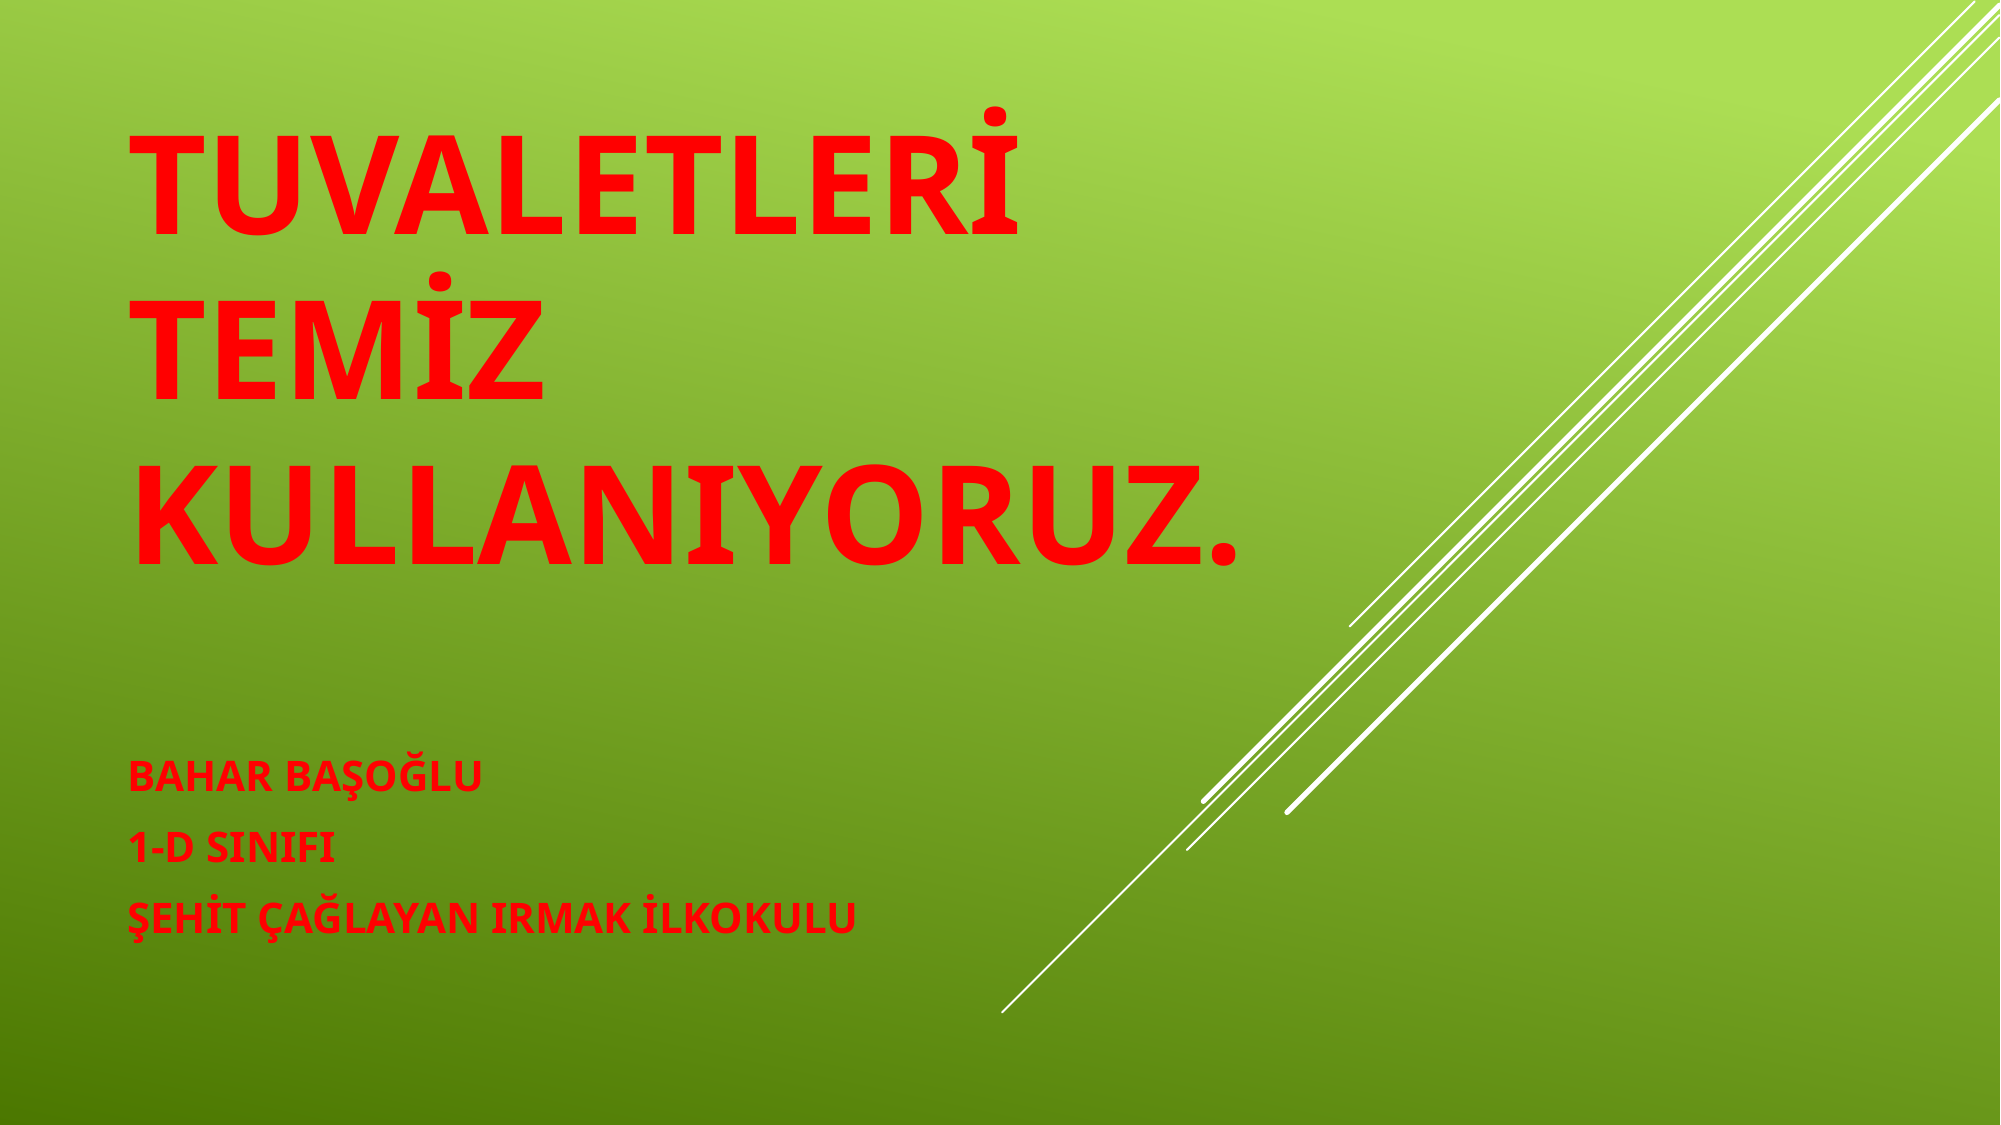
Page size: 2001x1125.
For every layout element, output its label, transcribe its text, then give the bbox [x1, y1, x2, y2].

subtitle BAHAR BAŞOĞLU 1-D SINIFI ŞEHİT ÇAĞLAYAN IRMAK İLKOKULU [112, 742, 1163, 950]
title Tuvaletleri temiz kullanıyoruz. [112, 112, 1425, 600]
